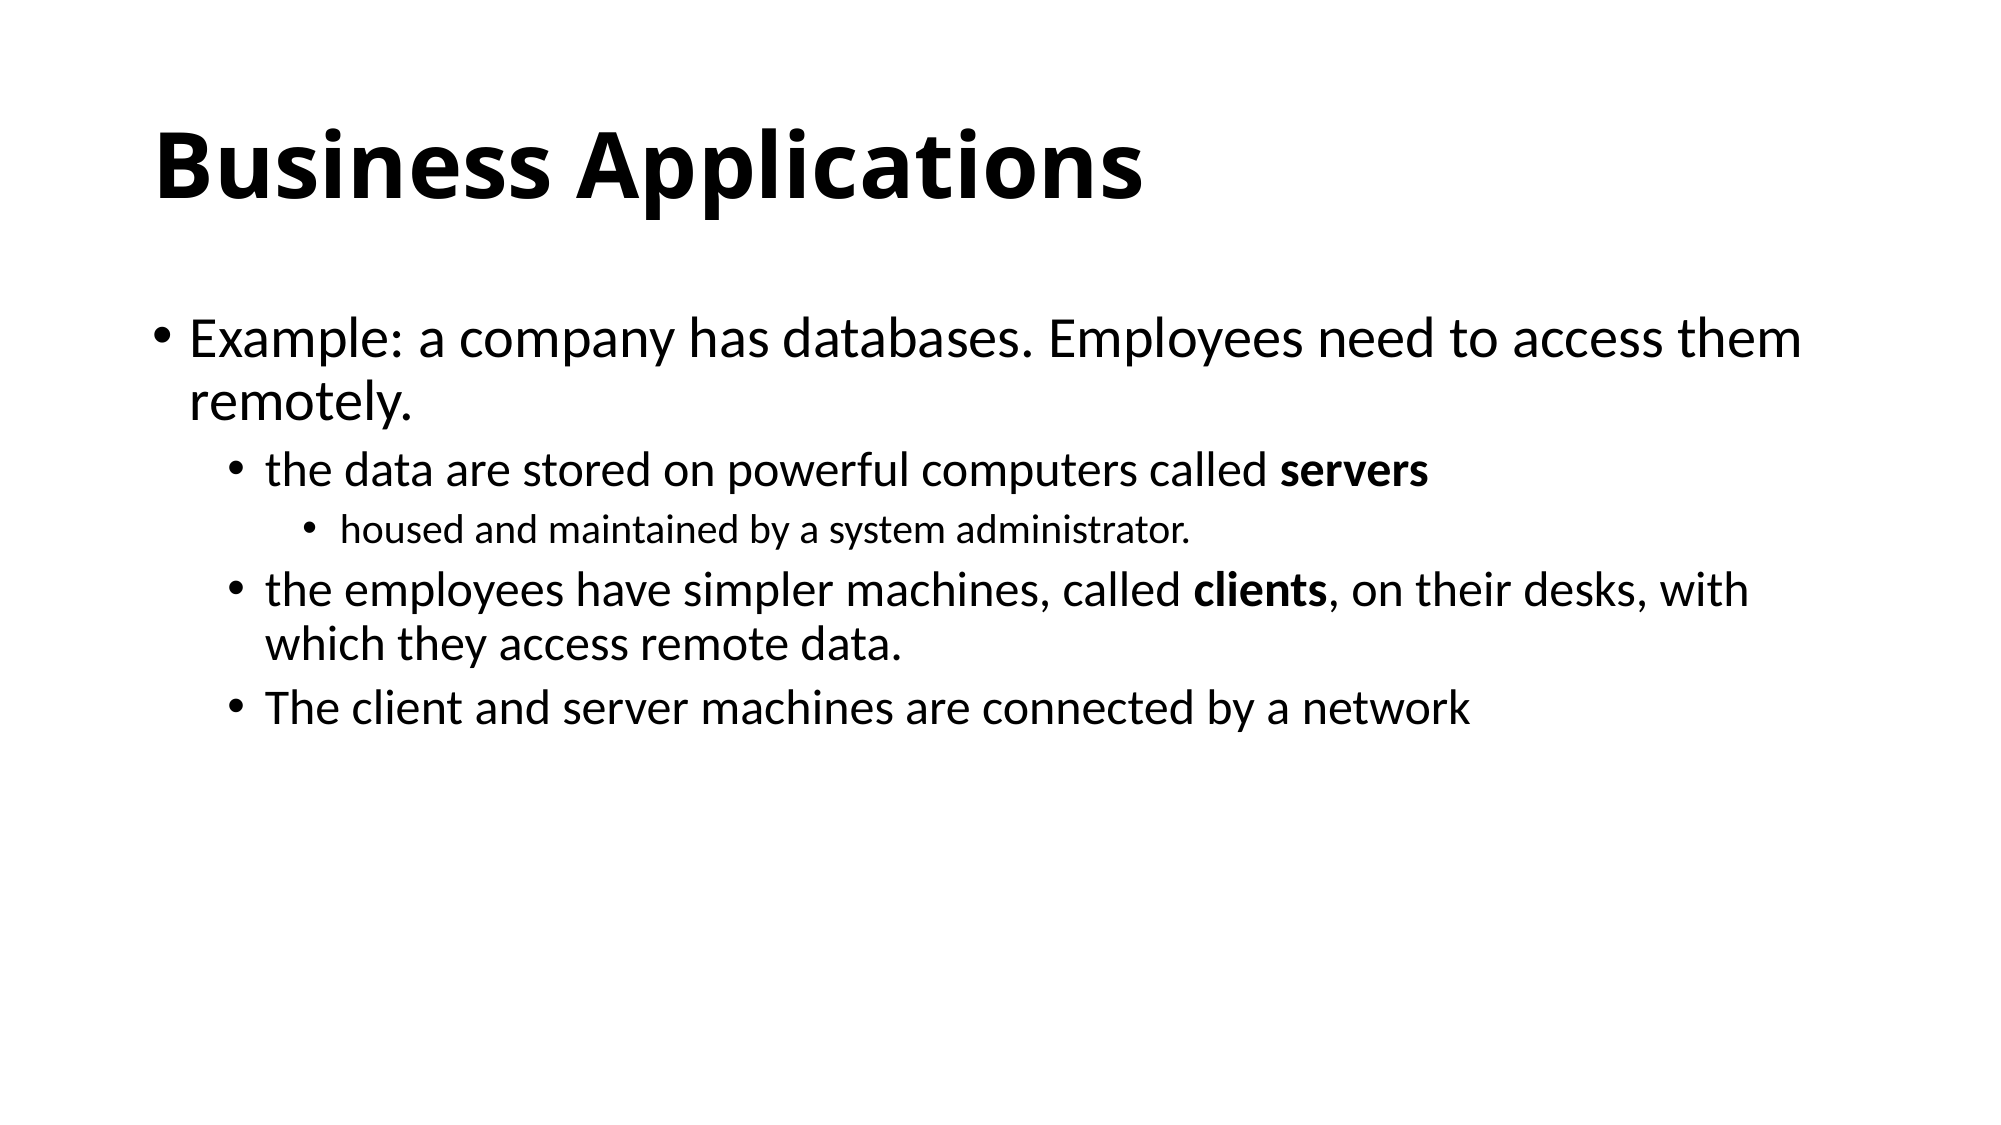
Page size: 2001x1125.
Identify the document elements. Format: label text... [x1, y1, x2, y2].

title Business Applications [137, 59, 1863, 278]
list Example: a company has databases. Employees need to access them remotely. the data are stored on powerful computers called servers housed and maintained by a system administrator. the employees have simpler machines, called clients, on their desks, with which they access remote data. The client and server machines are connected by a network [137, 299, 1863, 1014]
